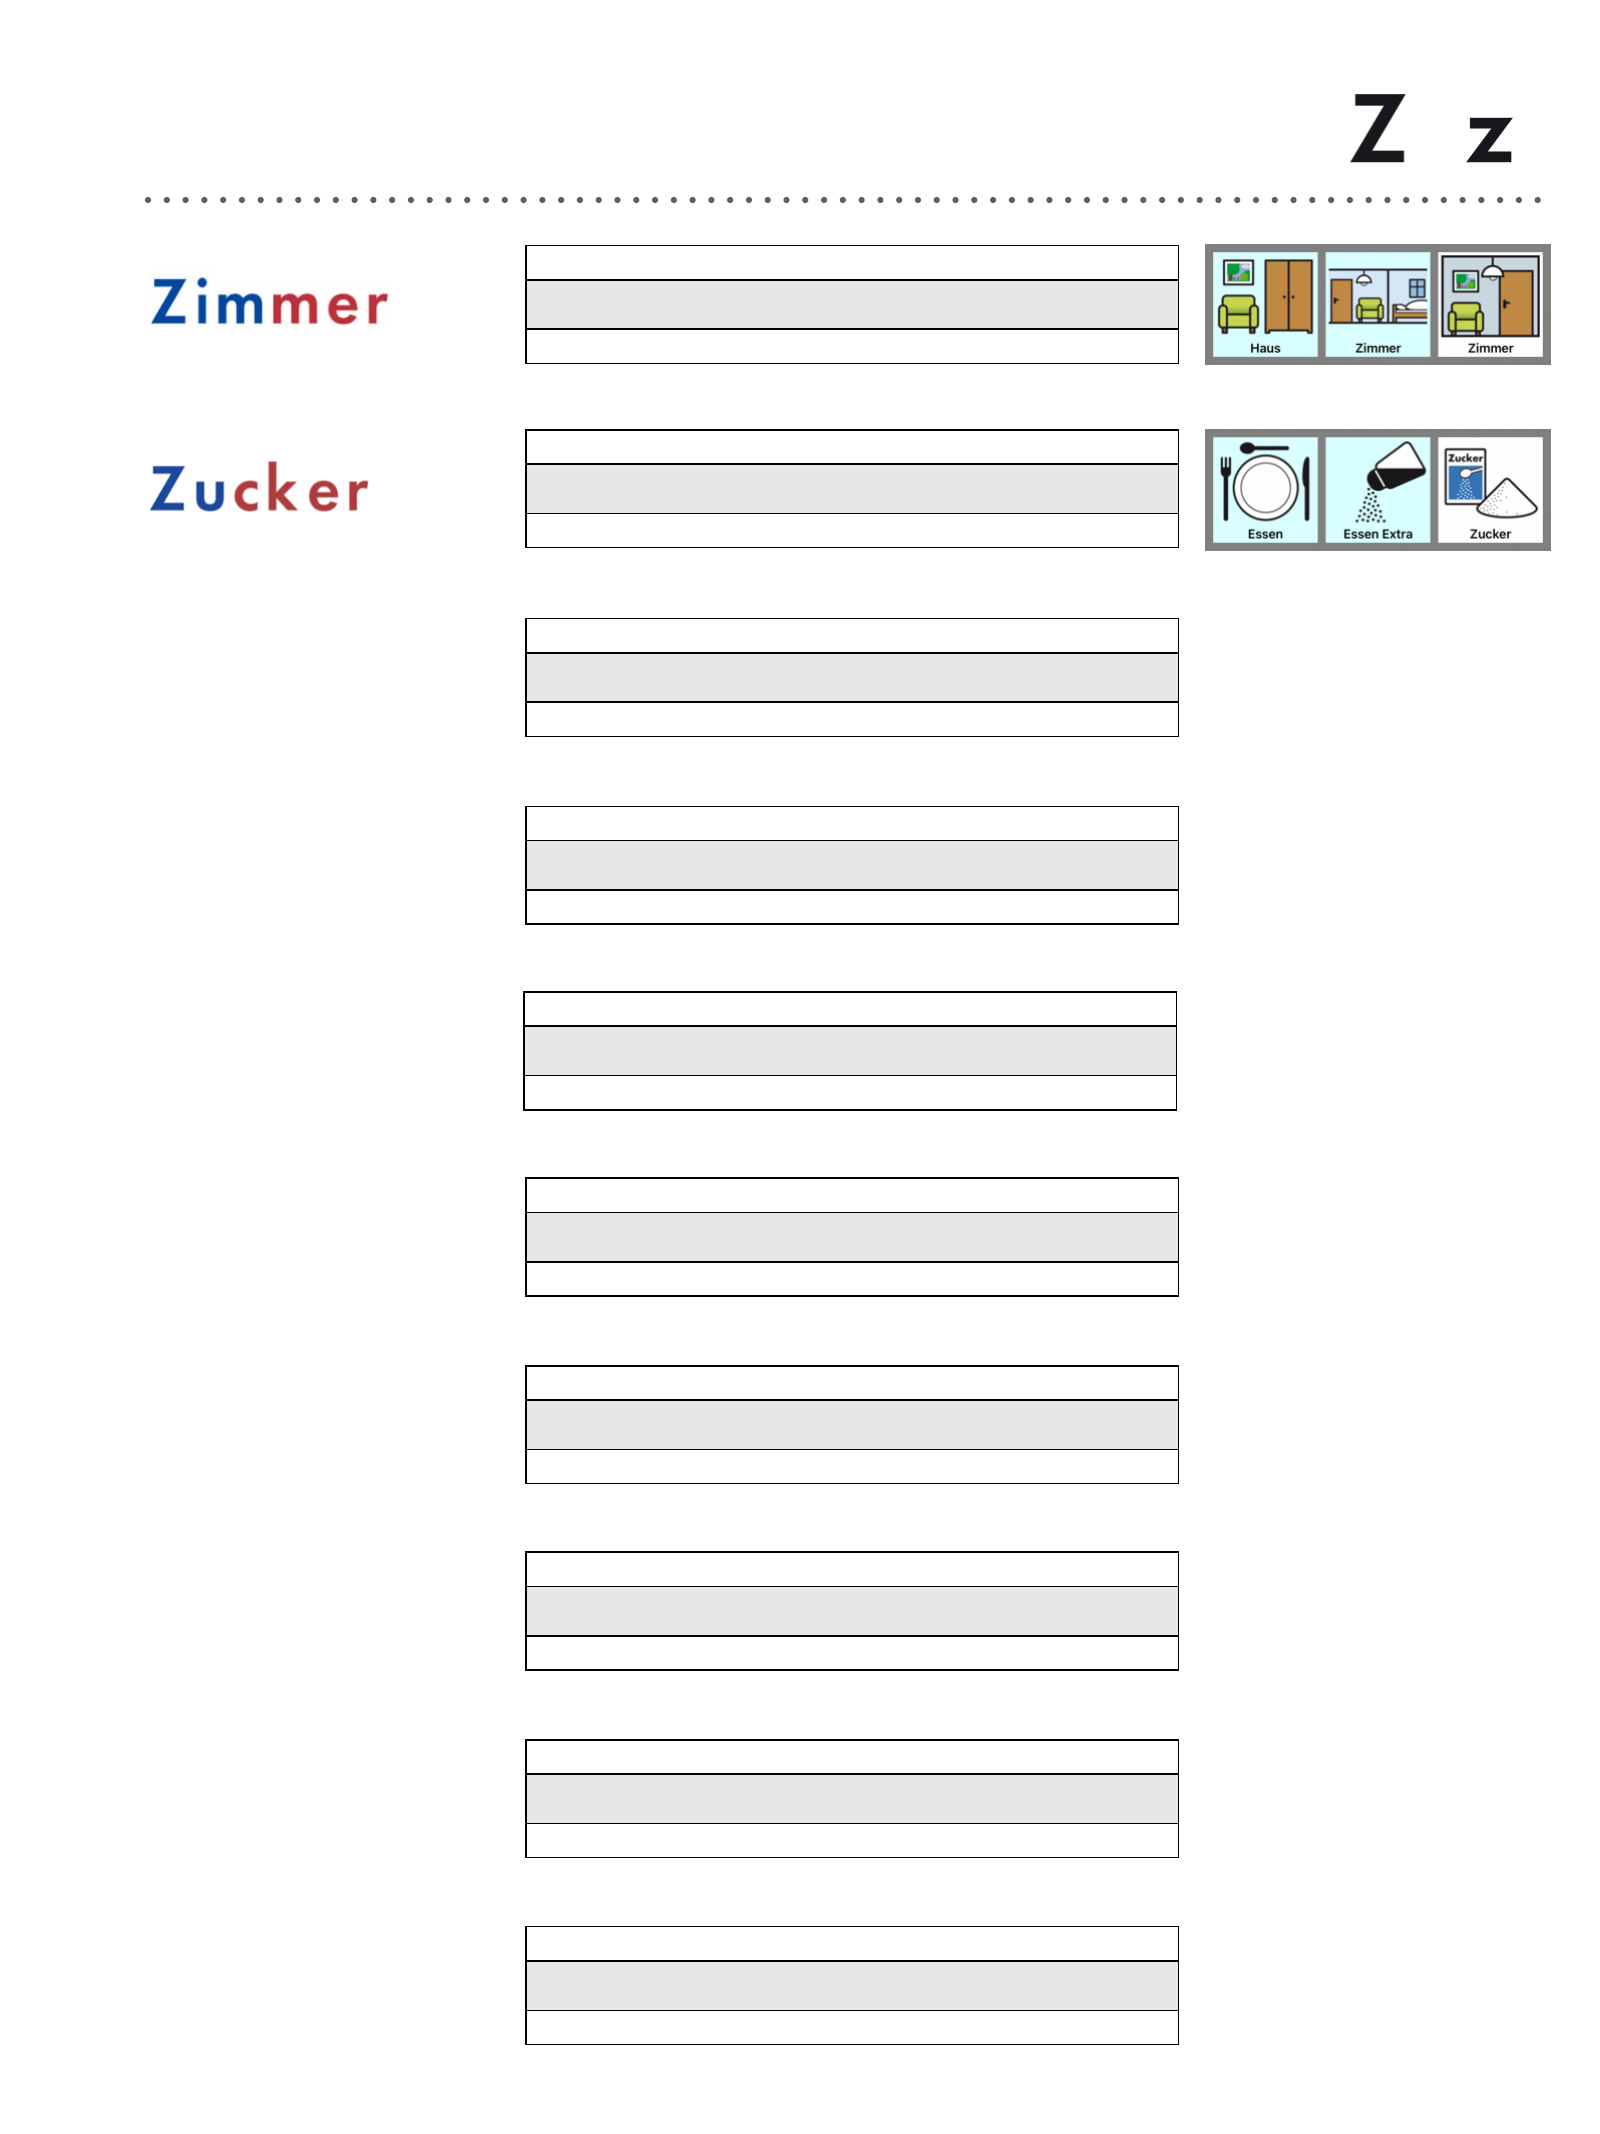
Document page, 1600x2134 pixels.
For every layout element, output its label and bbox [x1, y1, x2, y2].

text_box [525, 245, 1179, 364]
text_box [525, 806, 1179, 925]
text_box [525, 429, 1179, 548]
text_box [525, 1551, 1179, 1671]
picture [1205, 429, 1551, 551]
text_box [525, 1177, 1179, 1297]
picture [1305, 69, 1562, 191]
text_box [525, 1926, 1179, 2045]
text_box [523, 991, 1177, 1111]
text_box [525, 1739, 1179, 1858]
text_box [525, 1365, 1179, 1484]
picture [1205, 243, 1551, 365]
picture [150, 264, 389, 342]
picture [148, 451, 370, 529]
text_box [525, 618, 1179, 737]
